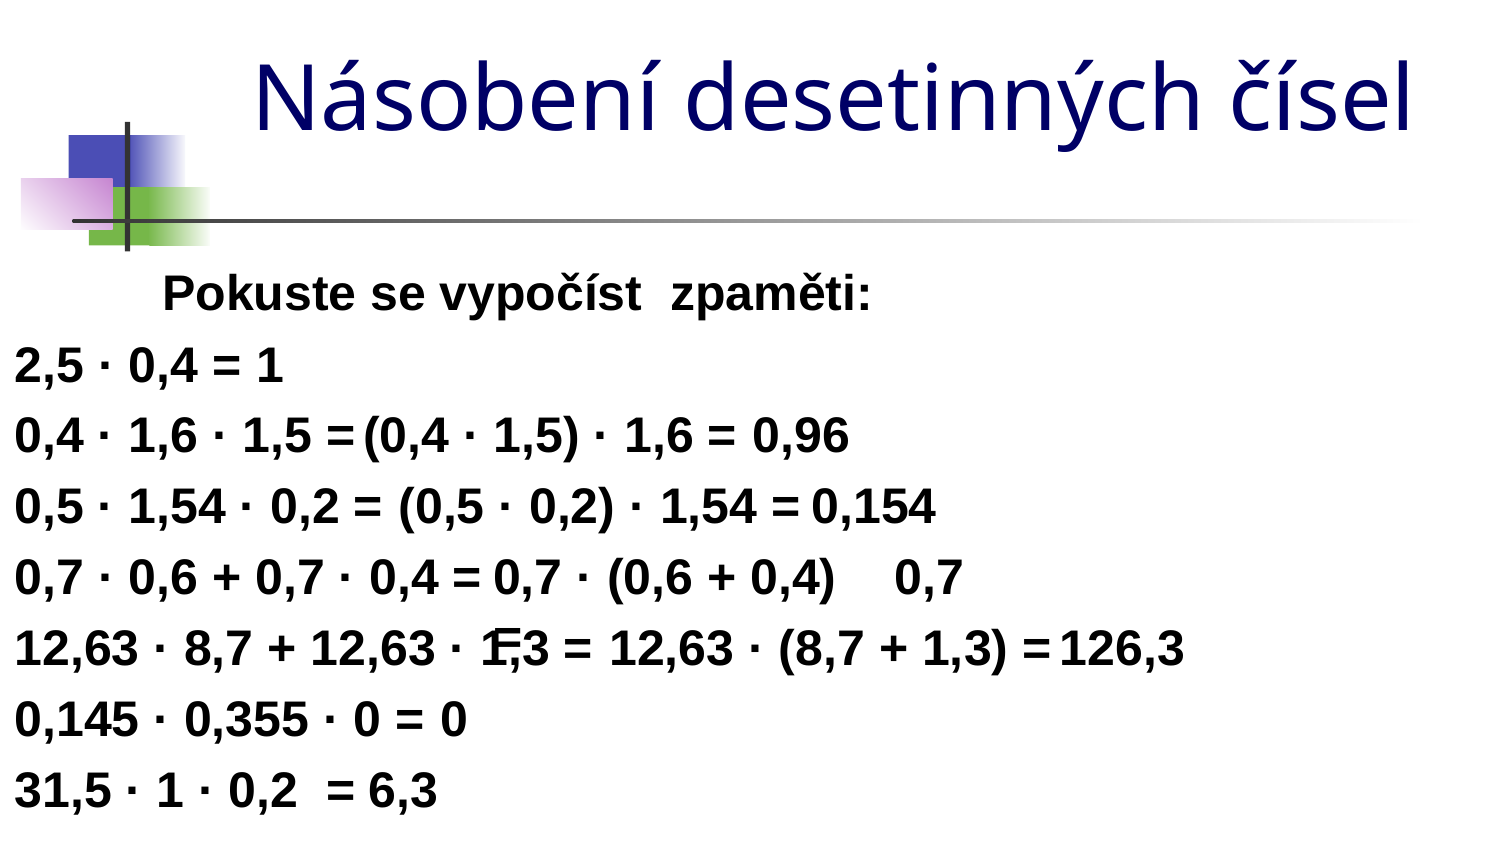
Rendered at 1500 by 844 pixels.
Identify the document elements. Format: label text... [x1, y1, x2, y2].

text_box (0,5 · 0,2) · 1,54 = [383, 471, 797, 537]
text_box 0,145 · 0,355 · 0 = [0, 683, 425, 749]
text_box 0,4 · 1,6 · 1,5 = [0, 395, 348, 471]
text_box Pokuste se vypočíst zpaměti: [147, 253, 928, 329]
text_box 0,96 [774, 395, 868, 471]
text_box 0,7 [879, 537, 1052, 608]
text_box (0,4 · 1,5) · 1,6 = [348, 395, 774, 471]
text_box 0 [425, 683, 511, 754]
text_box 6,3 [354, 749, 476, 825]
text_box 12,63 · (8,7 + 1,3) = [594, 608, 1081, 683]
text_box 12,63 · 8,7 + 12,63 · 1,3 = [0, 608, 594, 683]
text_box 1 [242, 324, 316, 400]
text_box 0,7 · (0,6 + 0,4) = [478, 537, 879, 608]
text_box 0,5 · 1,54 · 0,2 = [0, 471, 383, 537]
text_box 31,5 · 1 · 0,2 = [0, 749, 354, 825]
text_box 0,7 · 0,6 + 0,7 · 0,4 = [0, 537, 478, 608]
text_box 126,3 [1081, 608, 1235, 683]
title Násobení desetinných čísel [194, 61, 1474, 157]
text_box 2,5 · 0,4 = [0, 324, 242, 395]
text_box 0,154 [797, 466, 969, 542]
